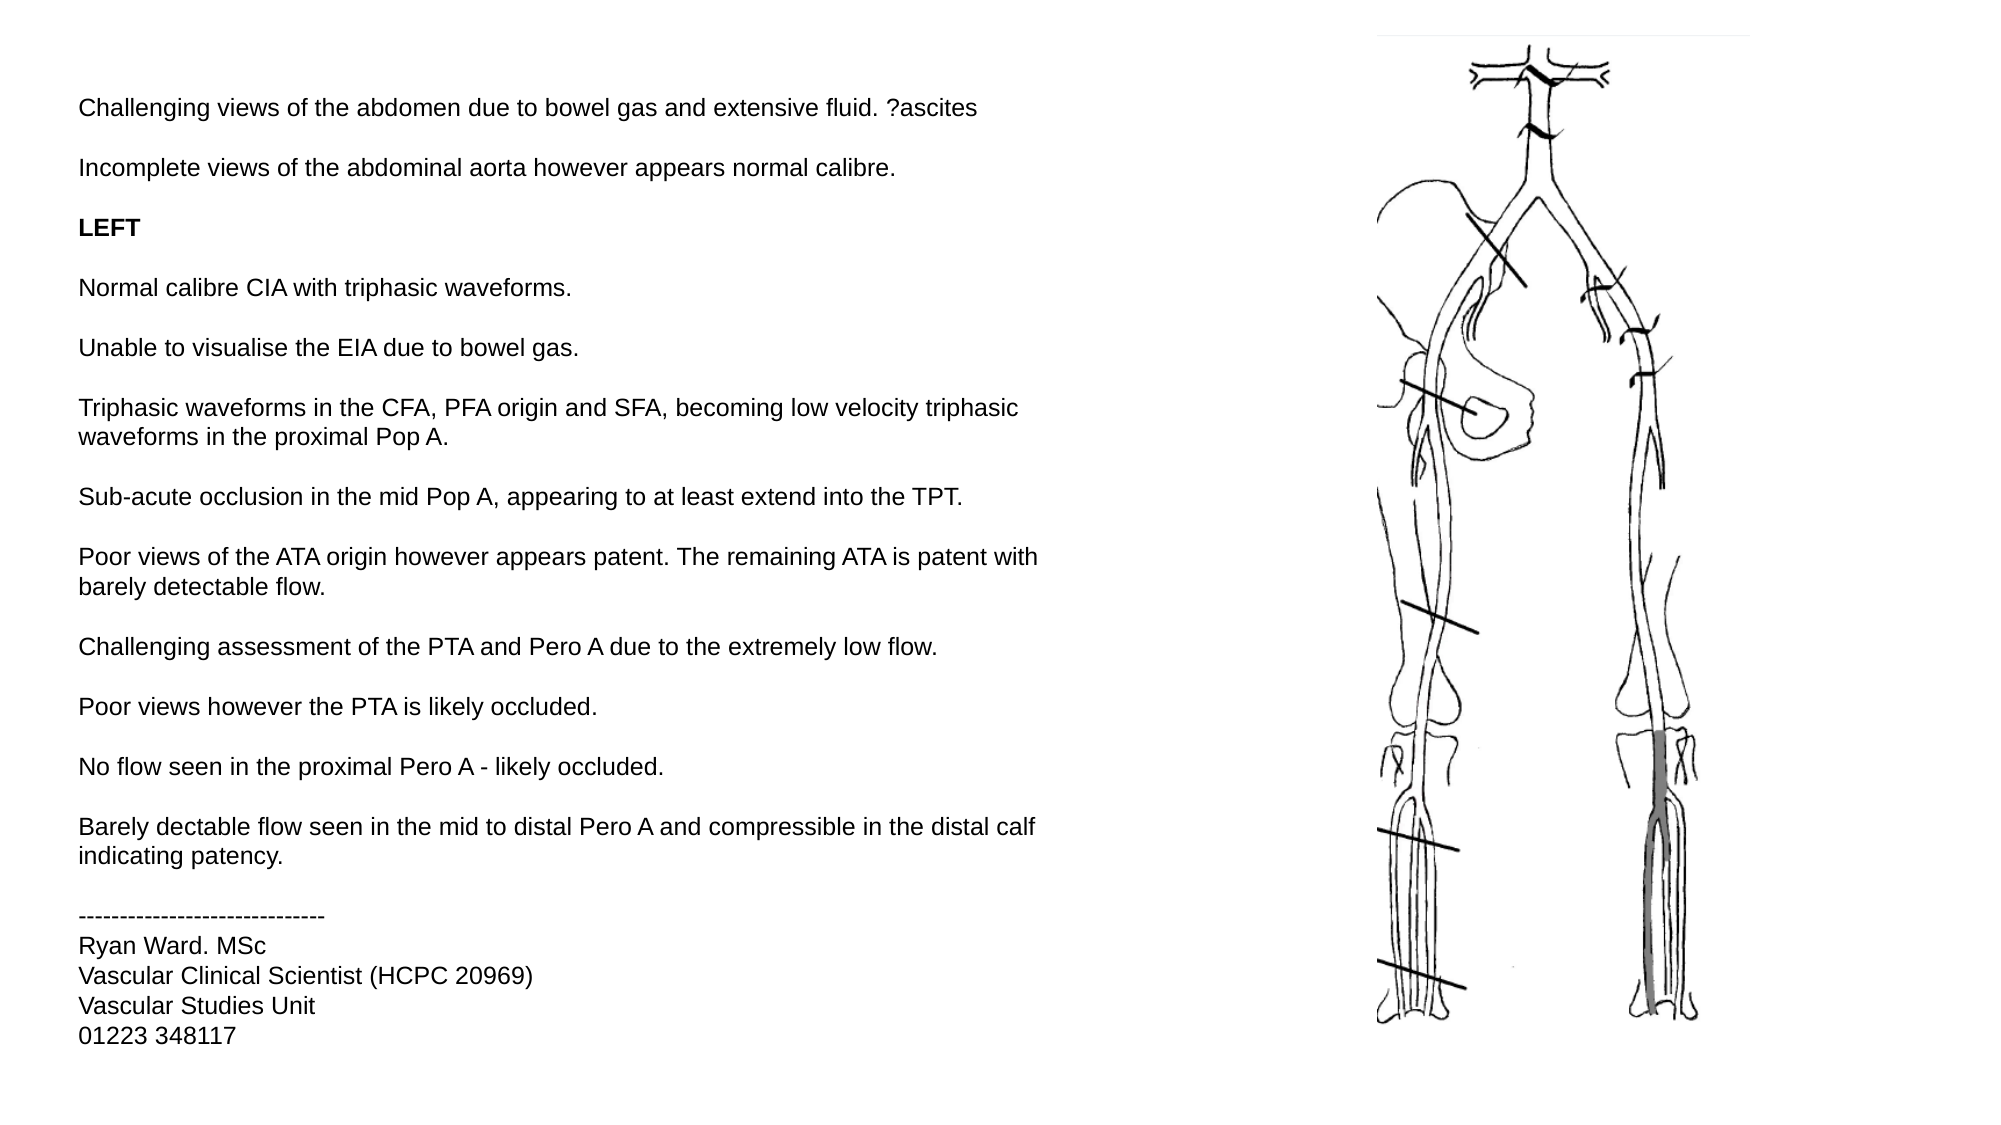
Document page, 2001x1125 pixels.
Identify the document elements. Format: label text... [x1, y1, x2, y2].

picture [1377, 35, 1750, 1031]
text_box Challenging views of the abdomen due to bowel gas and extensive fluid. ?ascites Incomplete views of the abdominal aorta however appears normal calibre. LEFT Normal calibre CIA with triphasic waveforms. Unable to visualise the EIA due to bowel gas. Triphasic waveforms in the CFA, PFA origin and SFA, becoming low velocity triphasic waveforms in the proximal Pop A. Sub-acute occlusion in the mid Pop A, appearing to at least extend into the TPT. Poor views of the ATA origin however appears patent. The remaining ATA is patent with barely detectable flow. Challenging assessment of the PTA and Pero A due to the extremely low flow. Poor views however the PTA is likely occluded. No flow seen in the proximal Pero A - likely occluded. Barely dectable flow seen in the mid to distal Pero A and compressible in the distal calf indicating patency. ------------------------------ Ryan Ward. MSc Vascular Clinical Scientist (HCPC 20969) Vascular Studies Unit 01223 348117 [63, 84, 1064, 1058]
